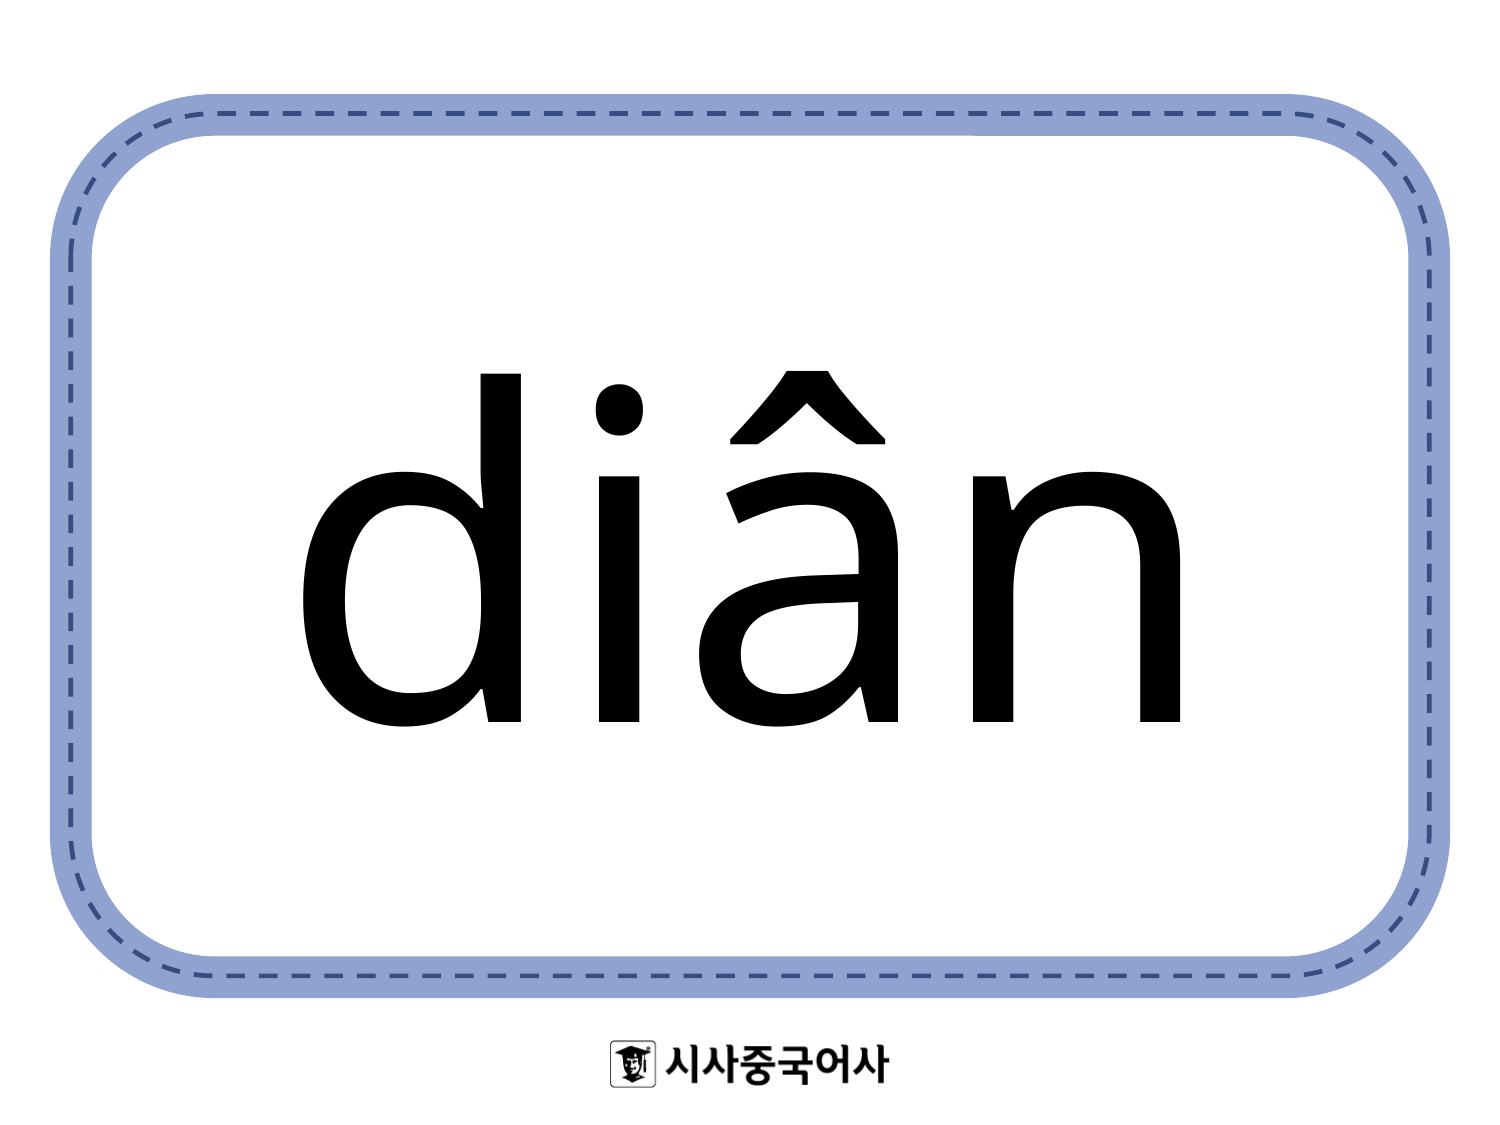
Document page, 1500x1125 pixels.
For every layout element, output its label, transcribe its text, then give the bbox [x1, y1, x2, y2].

picture [602, 1034, 898, 1094]
text_box diân [144, 208, 1353, 871]
